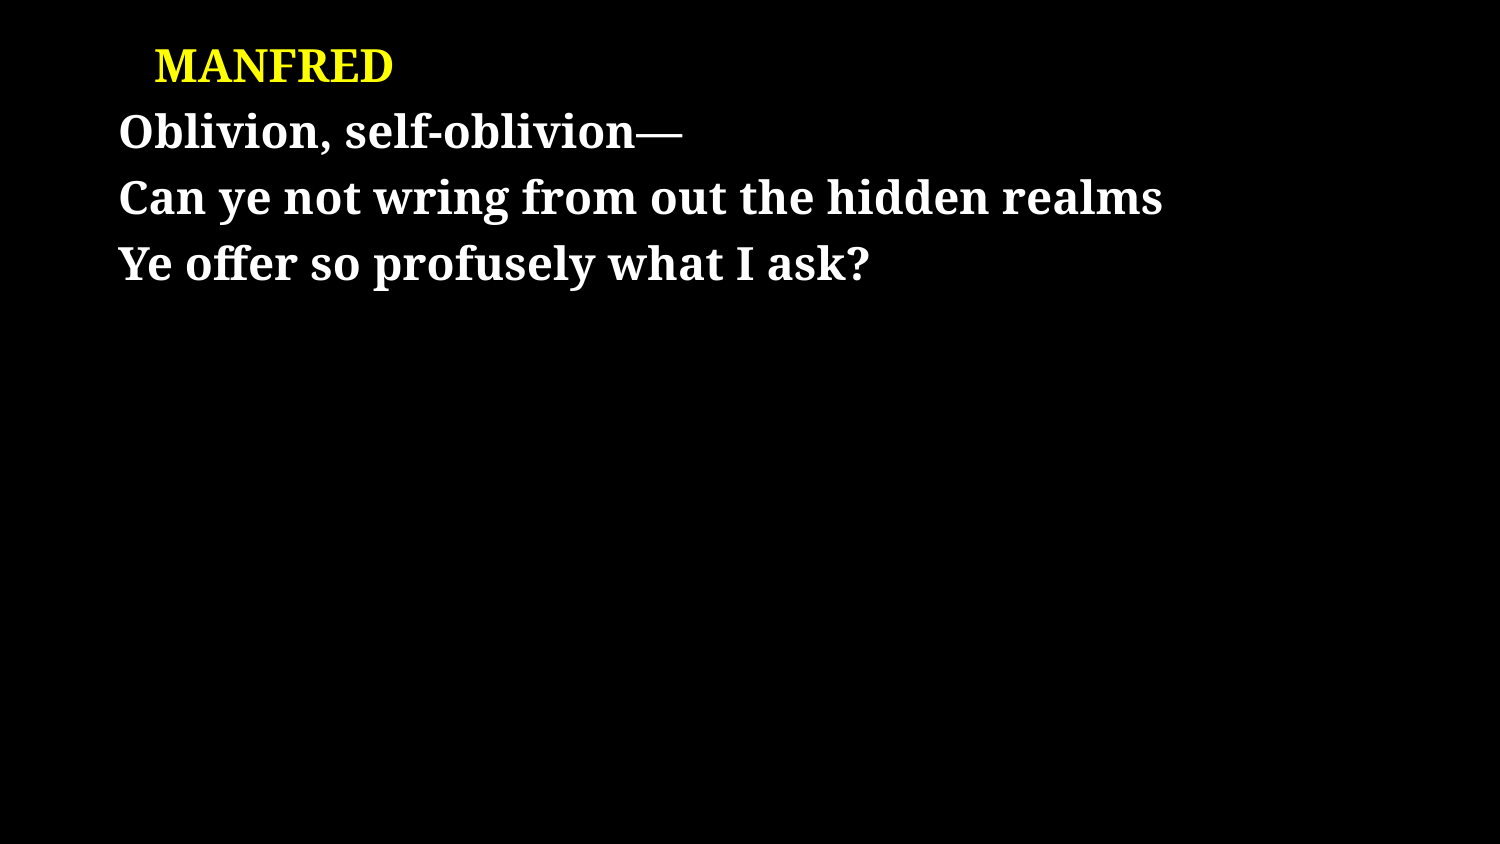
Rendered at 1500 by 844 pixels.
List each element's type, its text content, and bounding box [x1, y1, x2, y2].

title Manfred Oblivion, self-oblivion— Can ye not wring from out the hidden realms Ye offer so profusely what I ask? [103, 17, 1397, 299]
